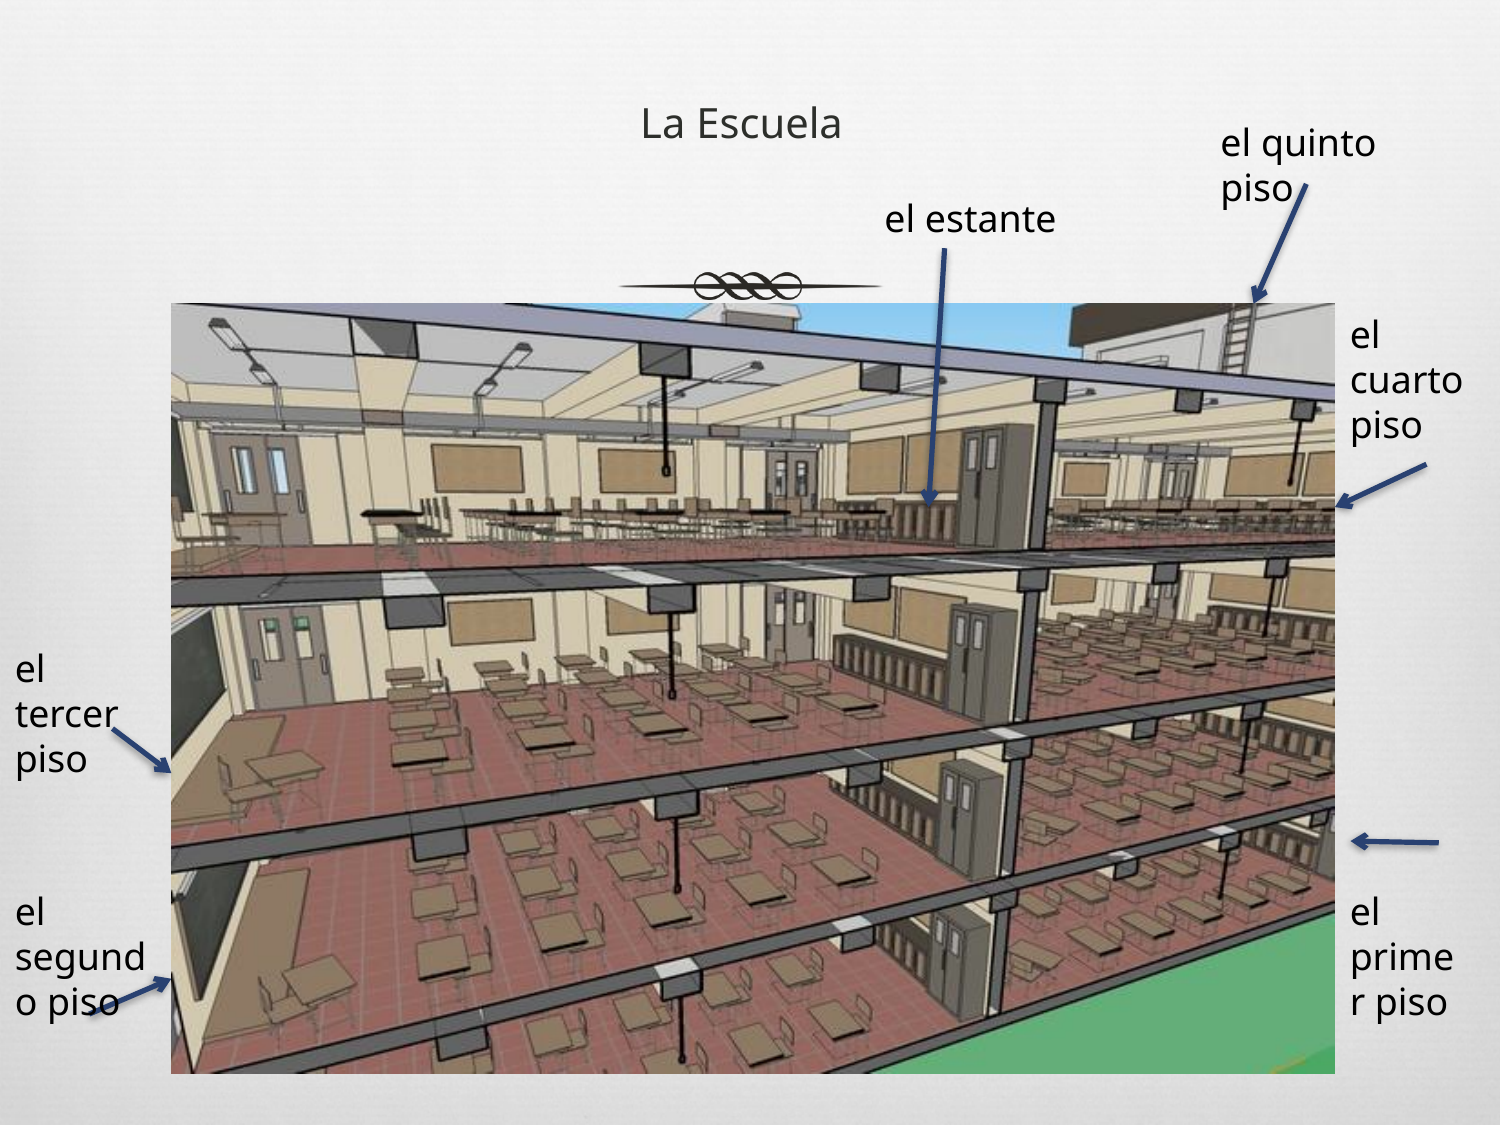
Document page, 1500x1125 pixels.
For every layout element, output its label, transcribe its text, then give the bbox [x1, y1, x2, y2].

picture [615, 272, 885, 300]
text_box el estante [869, 142, 1083, 247]
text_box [1334, 463, 1428, 508]
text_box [88, 978, 172, 1015]
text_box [1252, 183, 1307, 305]
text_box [1349, 840, 1440, 844]
picture [170, 303, 1336, 1074]
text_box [111, 727, 172, 774]
text_box el primer piso [1341, 880, 1483, 1030]
text_box el quinto piso [1205, 111, 1465, 217]
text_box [927, 247, 946, 508]
text_box el cuarto piso [1337, 303, 1500, 454]
title La Escuela [112, 60, 1307, 184]
text_box el tercer piso [0, 637, 165, 788]
text_box el segundo piso [0, 880, 165, 1030]
